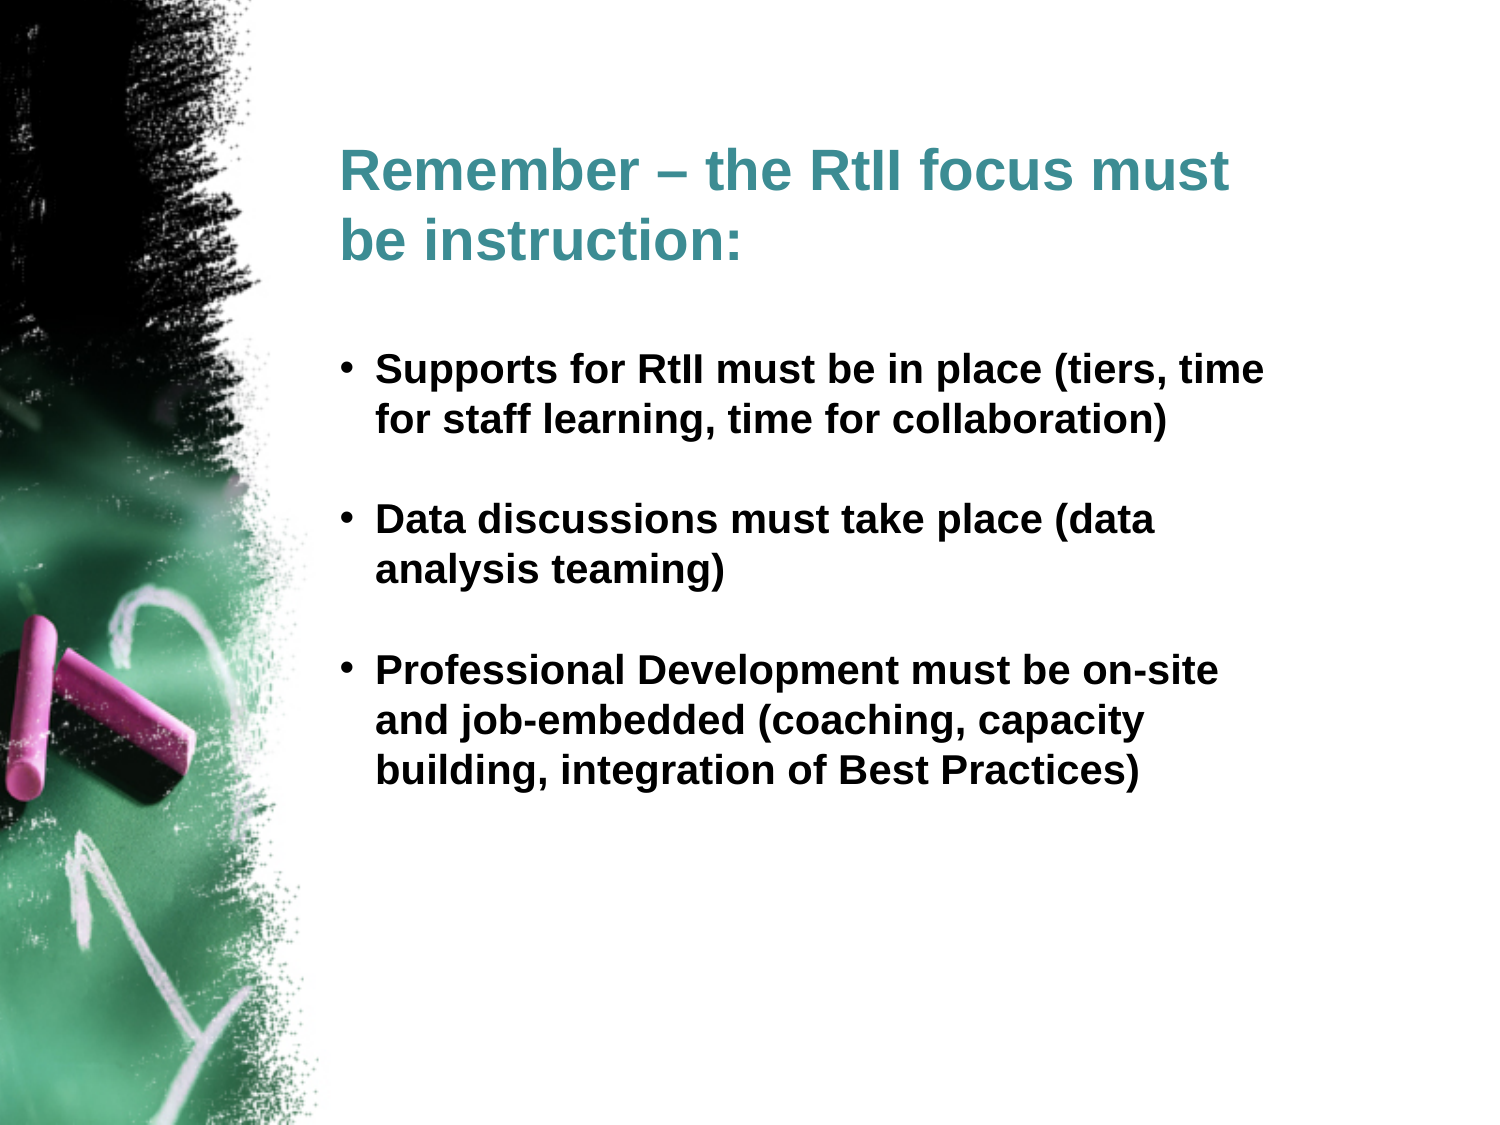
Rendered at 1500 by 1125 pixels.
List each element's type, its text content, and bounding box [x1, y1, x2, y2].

text_box Remember – the RtII focus must be instruction: Supports for RtII must be in place (tiers, time for staff learning, time for collaboration) Data discussions must take place (data analysis teaming) Professional Development must be on-site and job-embedded (coaching, capacity building, integration of Best Practices) [324, 124, 1313, 800]
picture [0, 0, 1500, 1125]
